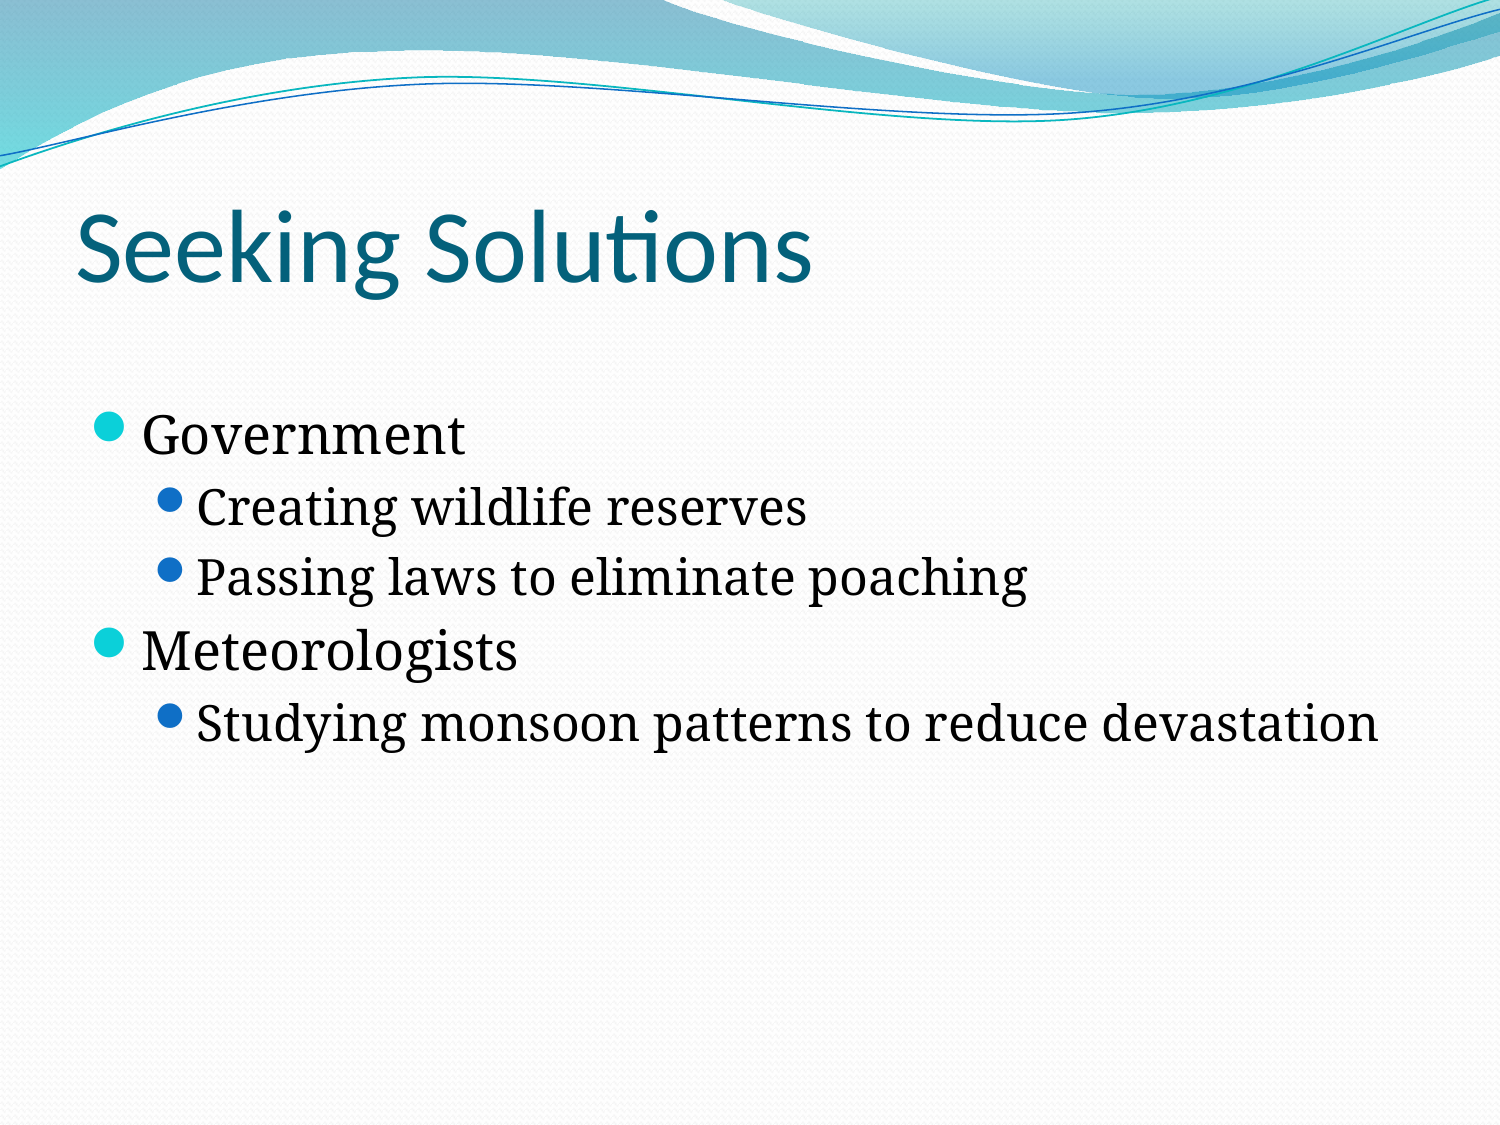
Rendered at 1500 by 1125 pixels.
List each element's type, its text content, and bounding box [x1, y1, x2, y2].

title Seeking Solutions [75, 115, 1425, 303]
list Government Creating wildlife reserves Passing laws to eliminate poaching Meteorologists Studying monsoon patterns to reduce devastation [75, 317, 1425, 1038]
